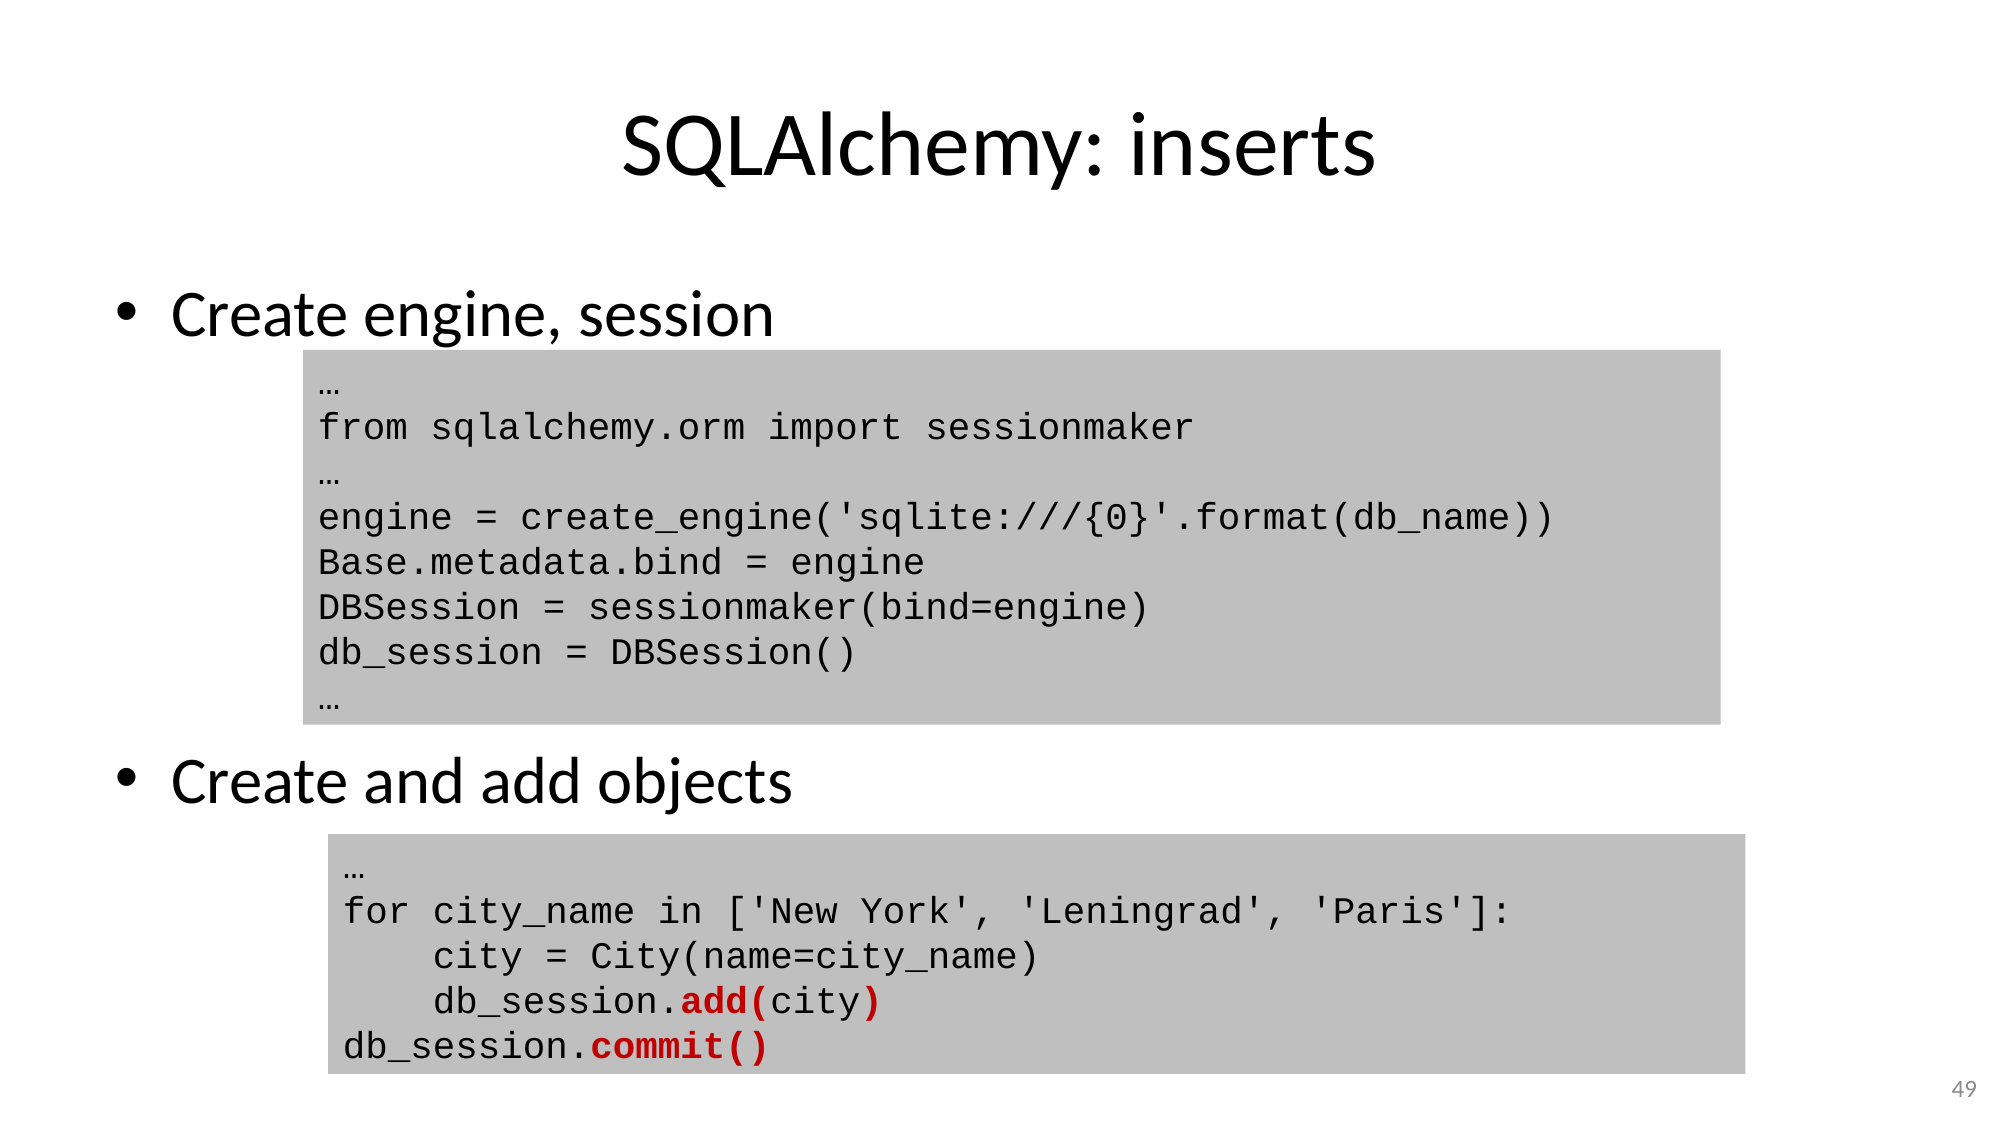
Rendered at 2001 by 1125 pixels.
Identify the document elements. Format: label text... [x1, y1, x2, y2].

text_box … for city_name in ['New York', 'Leningrad', 'Paris']: city = City(name=city_name) db_session.add(city) db_session.commit() [328, 834, 1746, 1074]
list Create engine, session Create and add objects [99, 262, 1900, 1005]
title SQLAlchemy: inserts [99, 45, 1900, 233]
text_box … from sqlalchemy.orm import sessionmaker … engine = create_engine('sqlite:///{0}'.format(db_name)) Base.metadata.bind = engine DBSession = sessionmaker(bind=engine) db_session = DBSession() … [303, 349, 1721, 725]
slide_number 49 [1525, 1057, 1993, 1118]
